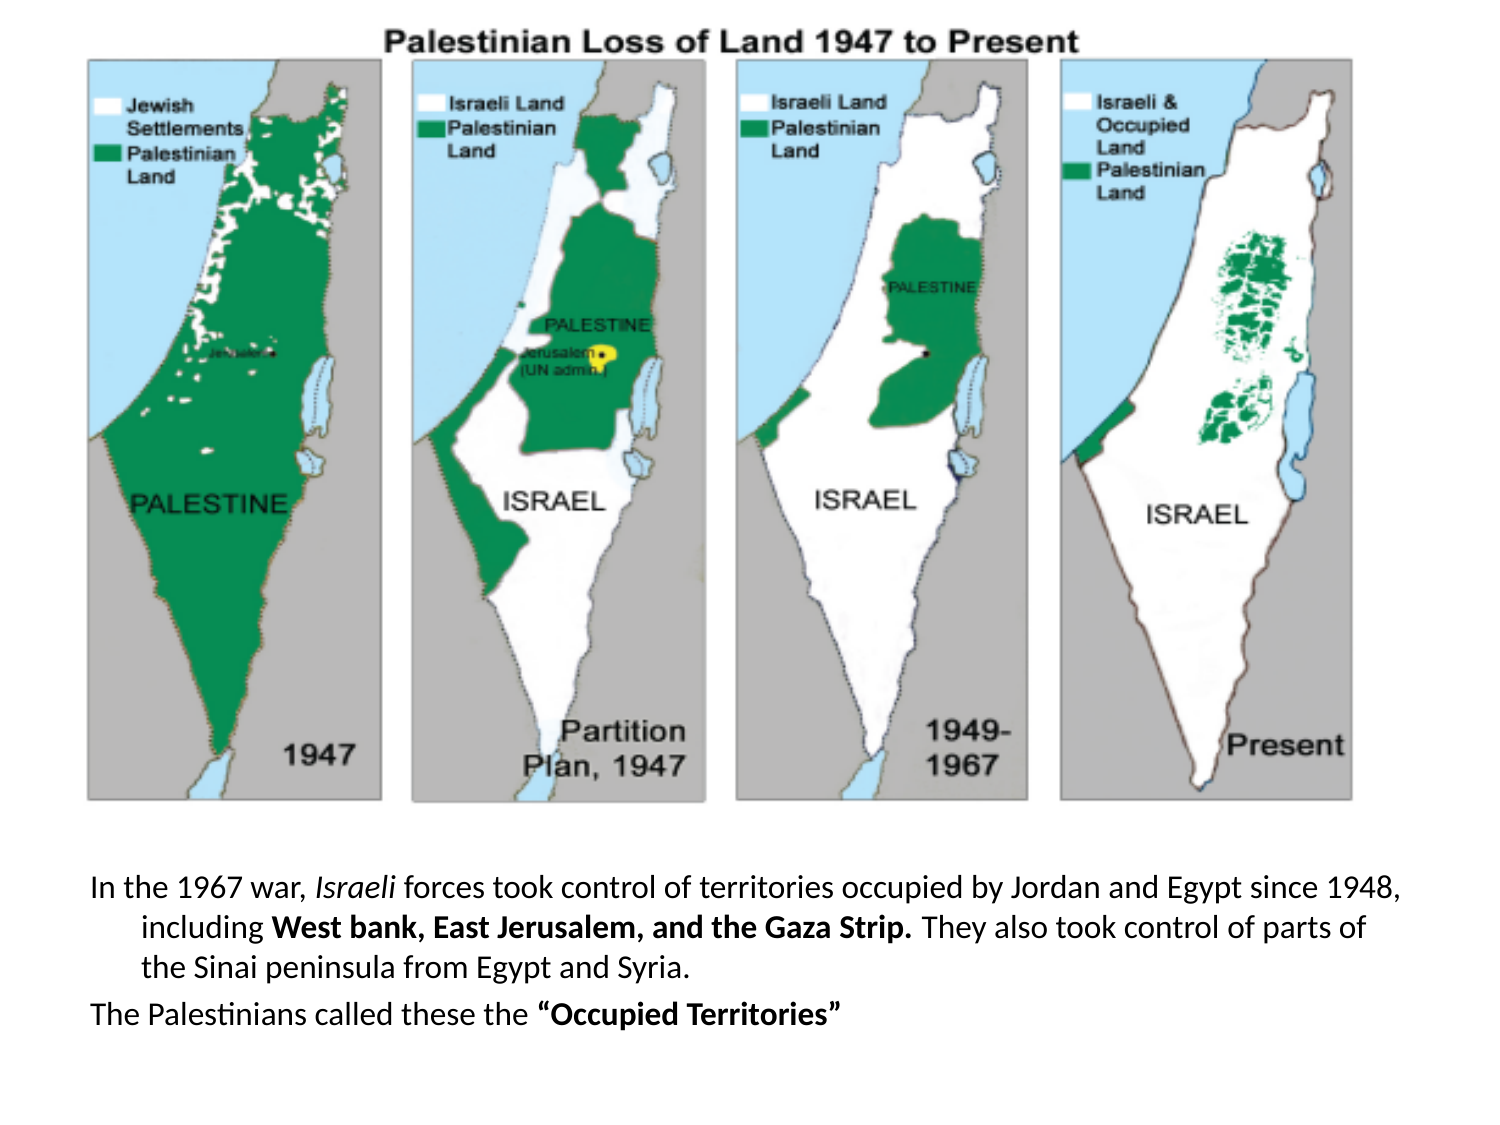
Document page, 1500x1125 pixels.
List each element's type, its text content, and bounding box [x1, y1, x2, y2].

picture [0, 0, 1463, 858]
list In the 1967 war, Israeli forces took control of territories occupied by Jordan and Egypt since 1948, including West bank, East Jerusalem, and the Gaza Strip. They also took control of parts of the Sinai peninsula from Egypt and Syria. The Palestinians called these the “Occupied Territories” [75, 867, 1425, 1042]
